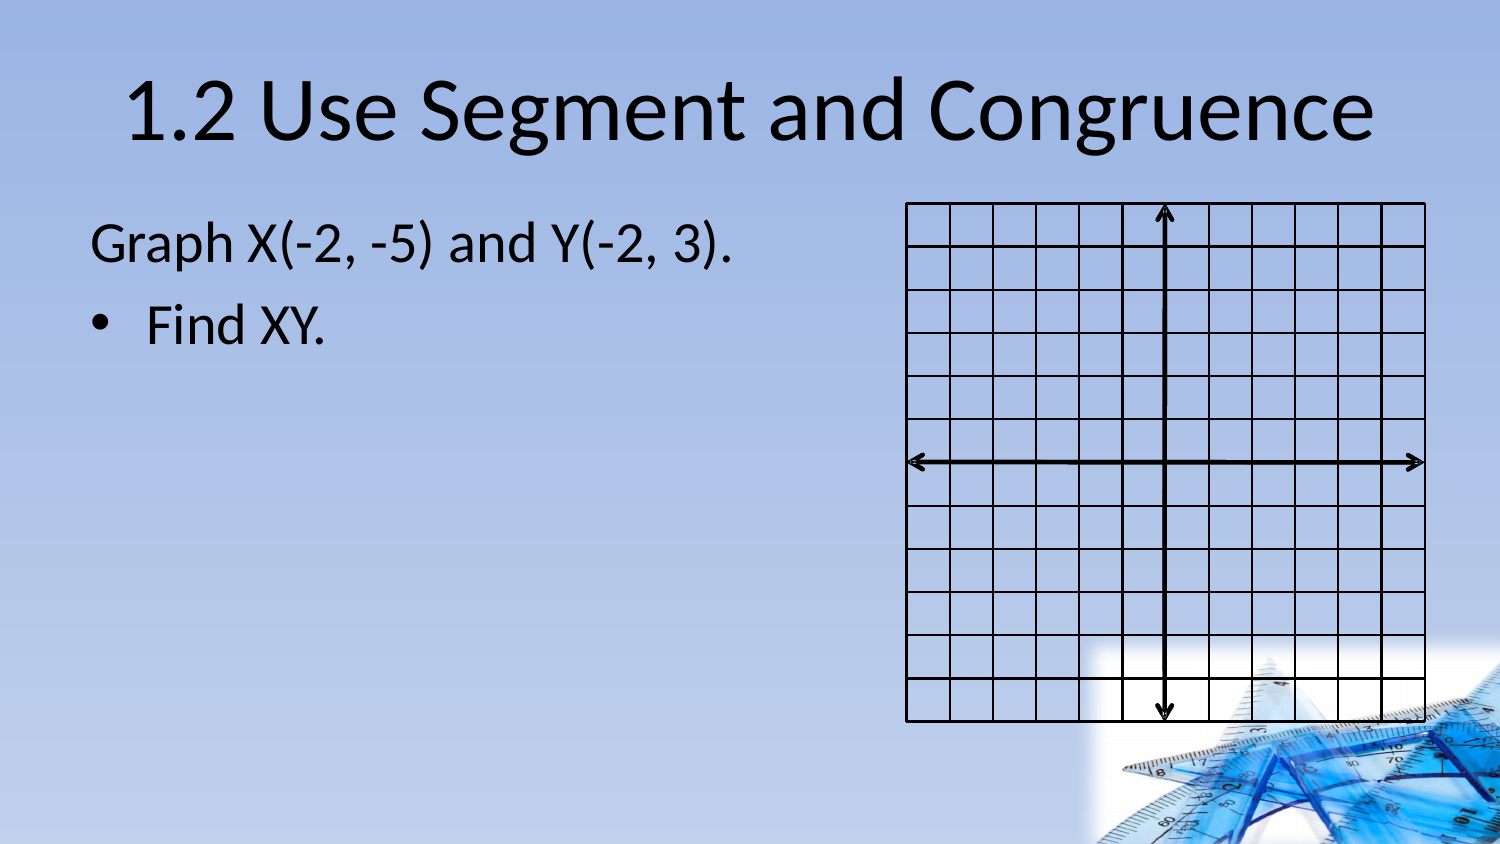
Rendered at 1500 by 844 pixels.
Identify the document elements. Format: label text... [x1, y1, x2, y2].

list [887, 184, 1447, 744]
title 1.2 Use Segment and Congruence [75, 33, 1425, 175]
picture [1102, 656, 1500, 838]
list Graph X(-2, -5) and Y(-2, 3). Find XY. [75, 196, 850, 754]
